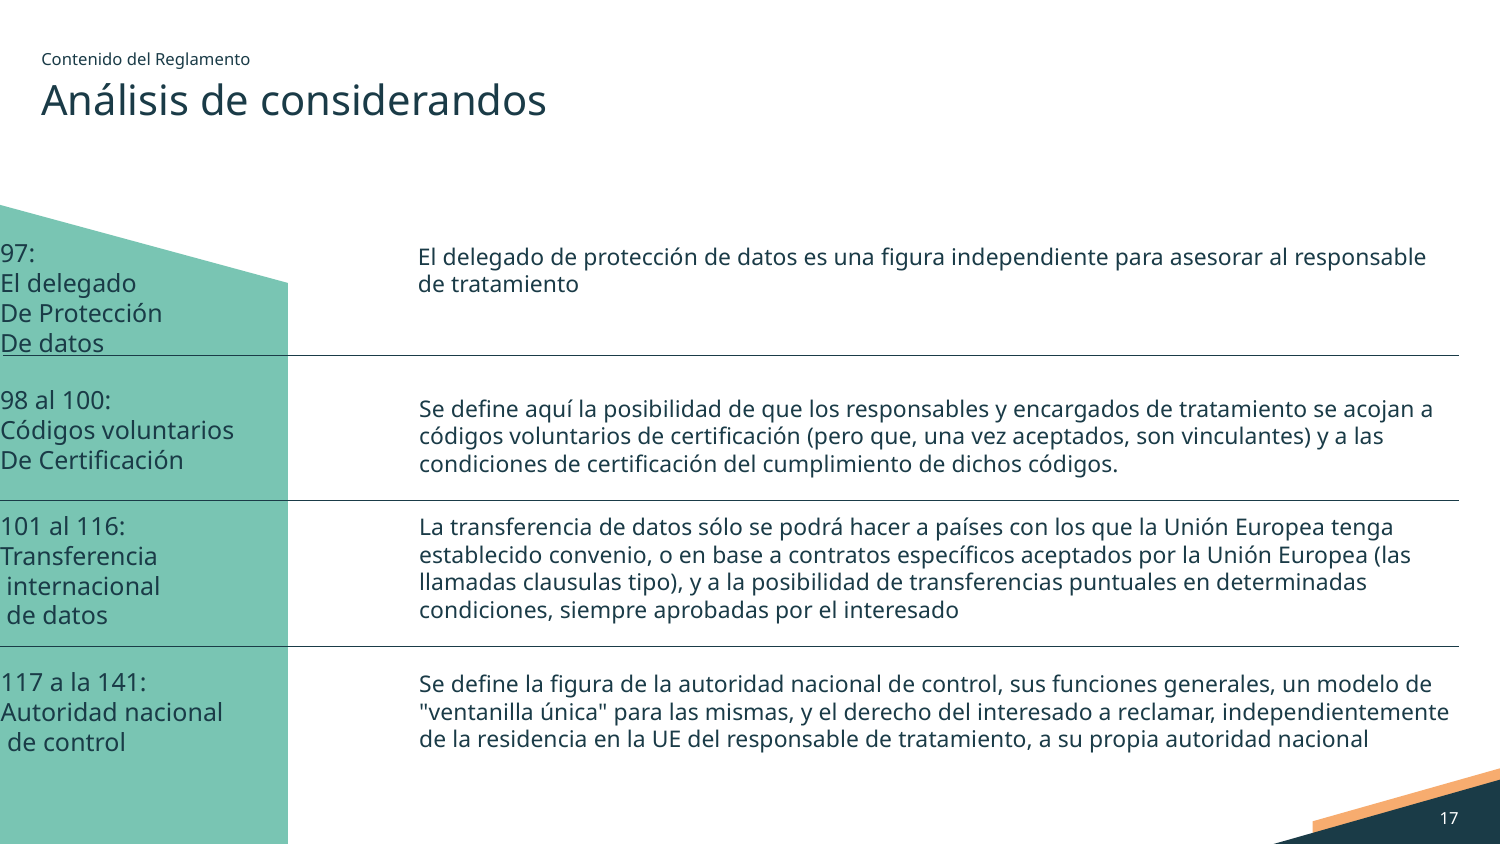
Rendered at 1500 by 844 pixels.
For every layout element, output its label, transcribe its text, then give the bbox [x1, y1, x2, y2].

text_box 117 a la 141: Autoridad nacional de control [0, 681, 288, 741]
text_box El delegado de protección de datos es una figura independiente para asesorar al responsable de tratamiento [417, 240, 1458, 300]
text_box [0, 203, 237, 268]
text_box [0, 277, 289, 355]
text_box 97: El delegado De Protección De datos [0, 268, 273, 328]
list Contenido del Reglamento [41, 43, 1459, 75]
text_box Se define la figura de la autoridad nacional de control, sus funciones generales, un modelo de "ventanilla única" para las mismas, y el derecho del interesado a reclamar, independientemente de la residencia en la UE del responsable de tratamiento, a su propia autoridad nacional [419, 681, 1459, 741]
title Análisis de considerandos [41, 79, 1459, 193]
text_box [0, 647, 289, 844]
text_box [0, 355, 1459, 647]
